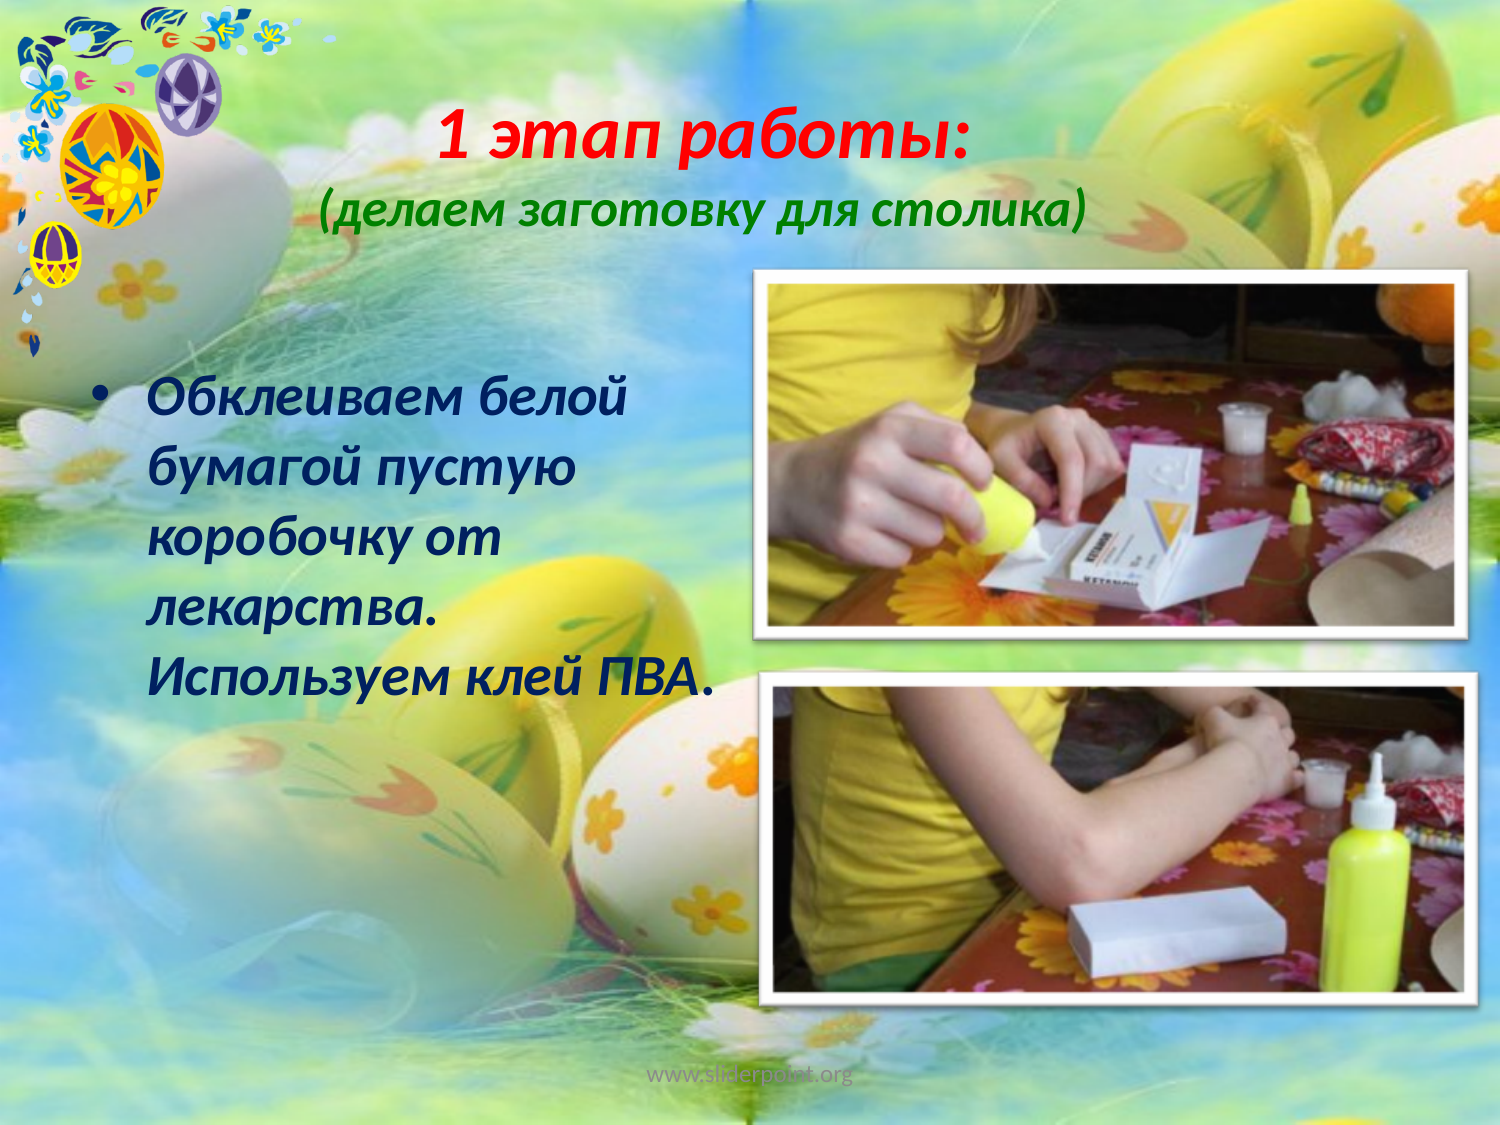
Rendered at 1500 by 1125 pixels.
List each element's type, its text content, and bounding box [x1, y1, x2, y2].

title 1 этап работы: (делаем заготовку для столика) [343, 66, 1117, 255]
footer www.sliderpoint.org [512, 1042, 988, 1103]
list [742, 262, 1482, 656]
list Обклеиваем белой бумагой пустую коробочку от лекарства. Используем клей ПВА. [74, 349, 738, 1006]
picture [0, 0, 1500, 1125]
